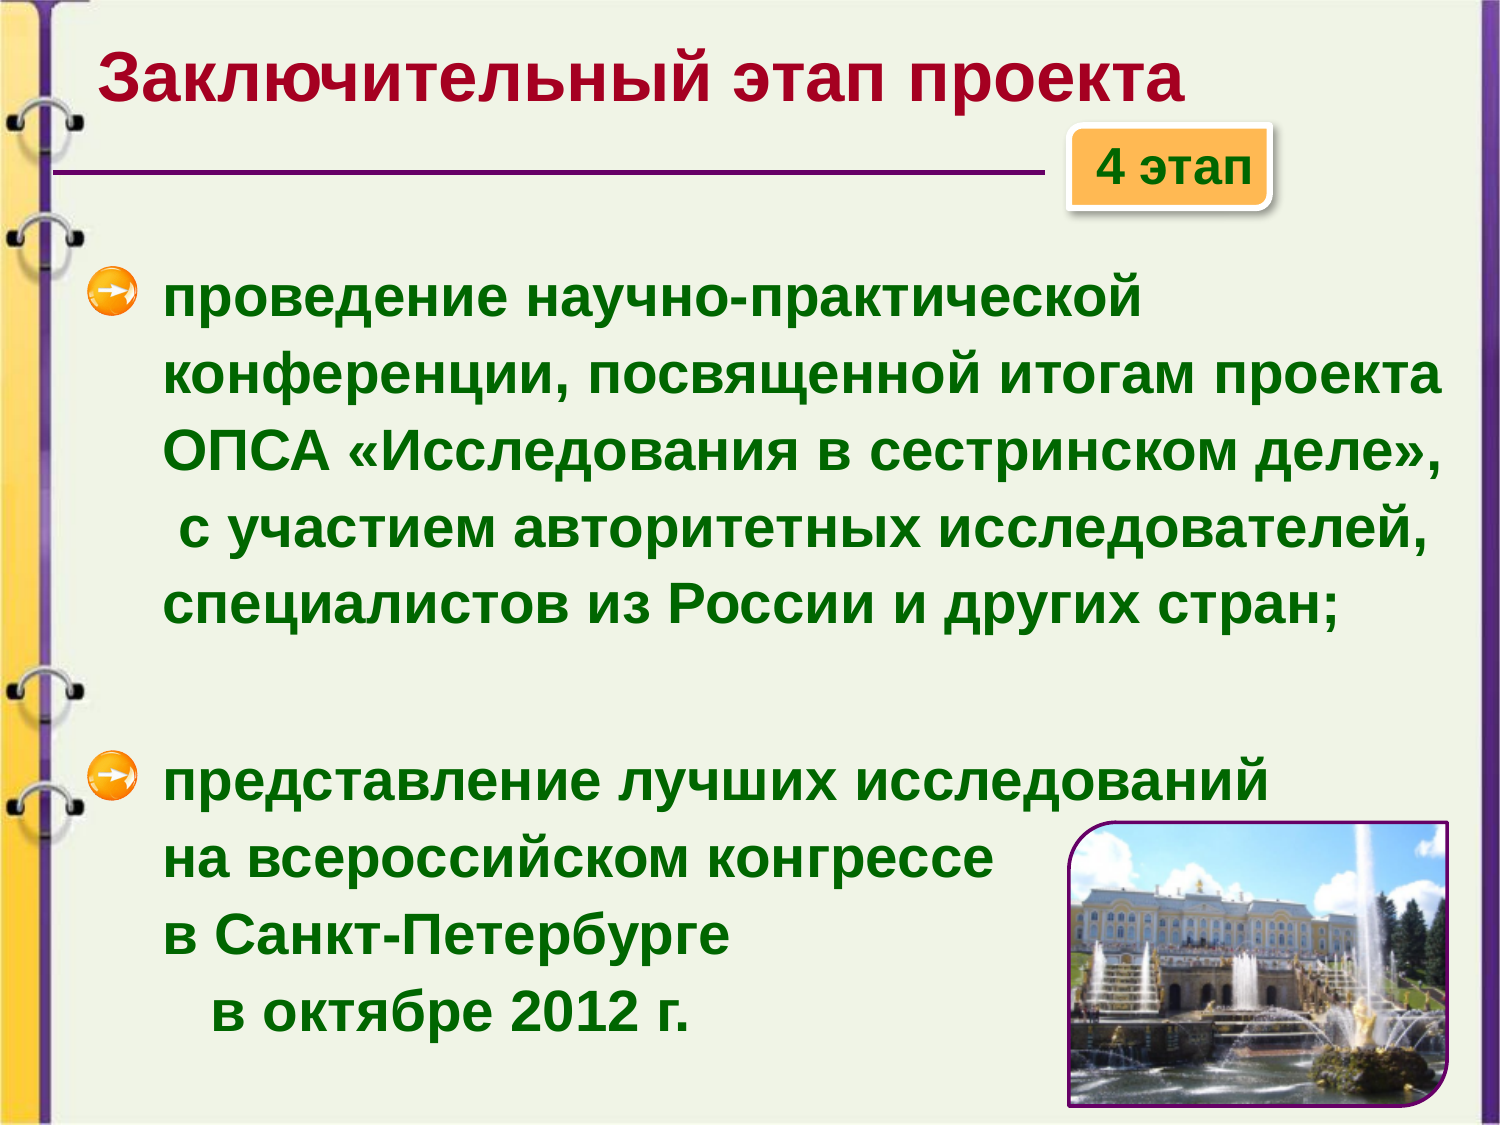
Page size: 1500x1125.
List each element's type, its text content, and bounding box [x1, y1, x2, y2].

text_box проведение научно-практической конференции, посвященной итогам проекта ОПСА «Исследования в сестринском деле», с участием авторитетных исследователей, специалистов из России и других стран; представление лучших исследований на всероссийском конгрессе в Санкт-Петербурге в октябре 2012 г. [147, 243, 1477, 1051]
text_box [1065, 122, 1273, 212]
text_box Заключительный этап проекта [82, 33, 1400, 125]
text_box 4 этап [1081, 125, 1269, 203]
picture [0, 0, 1500, 1125]
